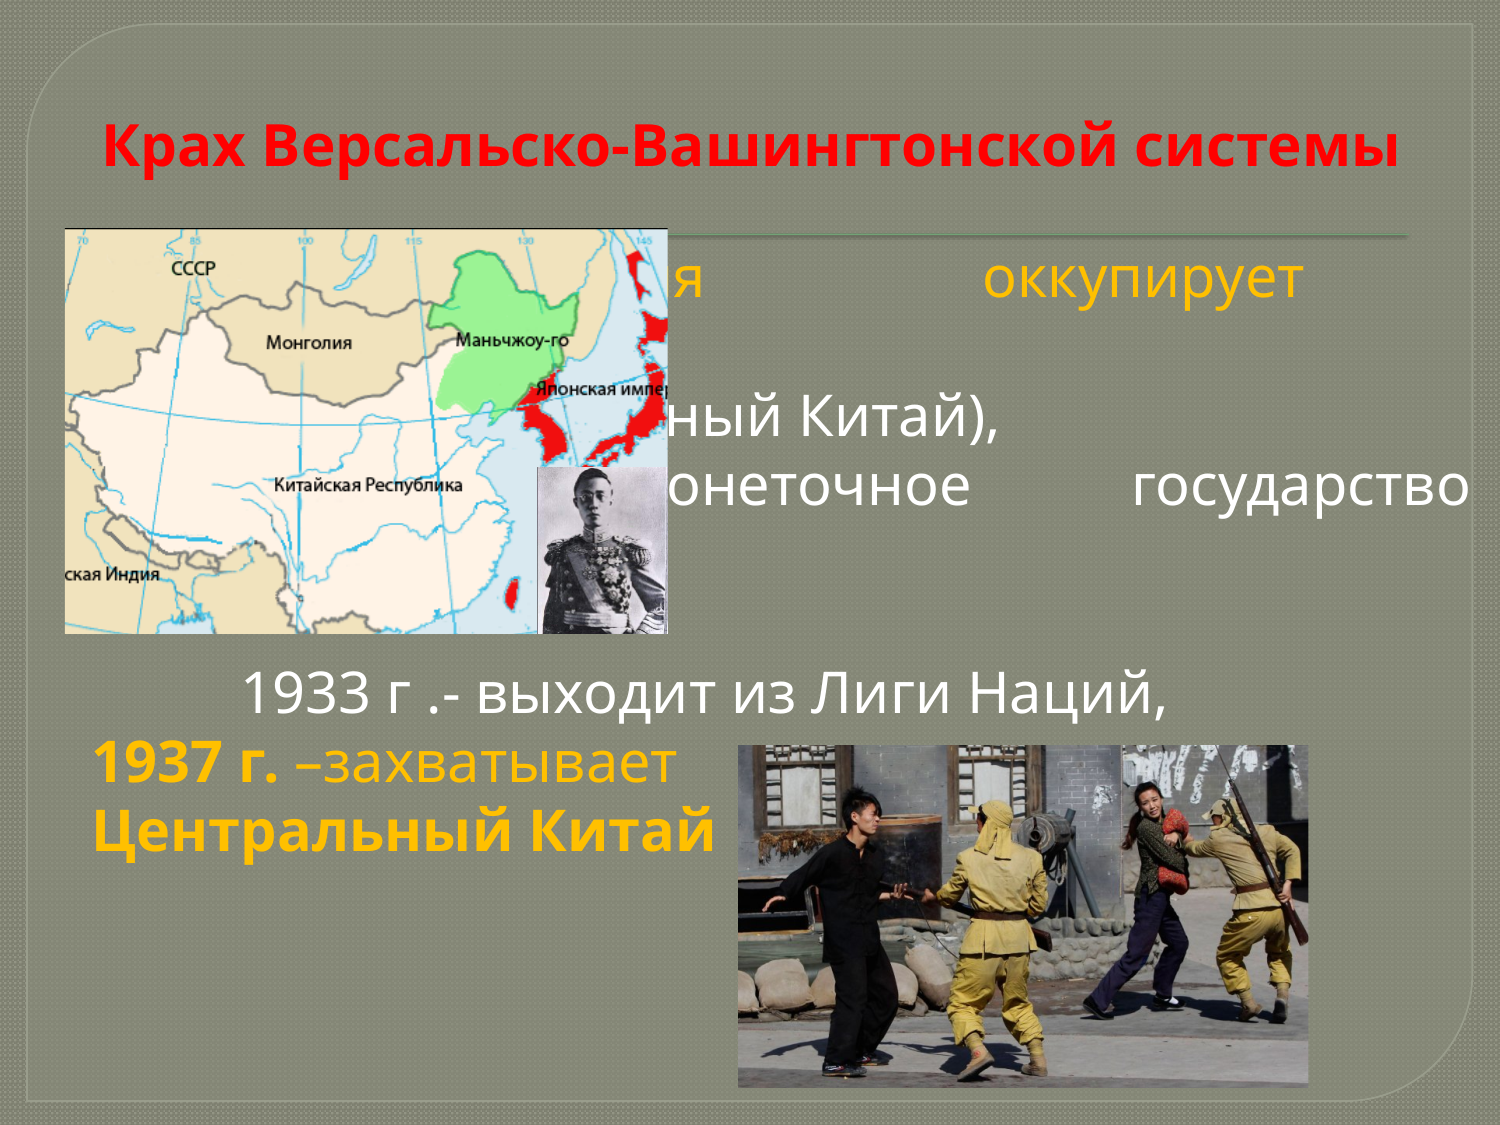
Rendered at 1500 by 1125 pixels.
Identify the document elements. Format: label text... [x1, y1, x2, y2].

list 1932 г. - Япония оккупирует Маньчжурию (северо-восточный Китай), создание марионеточ­ное государство Маньчжоу-Го 1933 г .- выходит из Лиги Наций, 1937 г. –захватывает Центральный Китай [76, 228, 1500, 1051]
picture [64, 227, 668, 634]
title Крах Версальско-Вашингтонской системы [76, 78, 1427, 187]
picture [737, 745, 1309, 1088]
